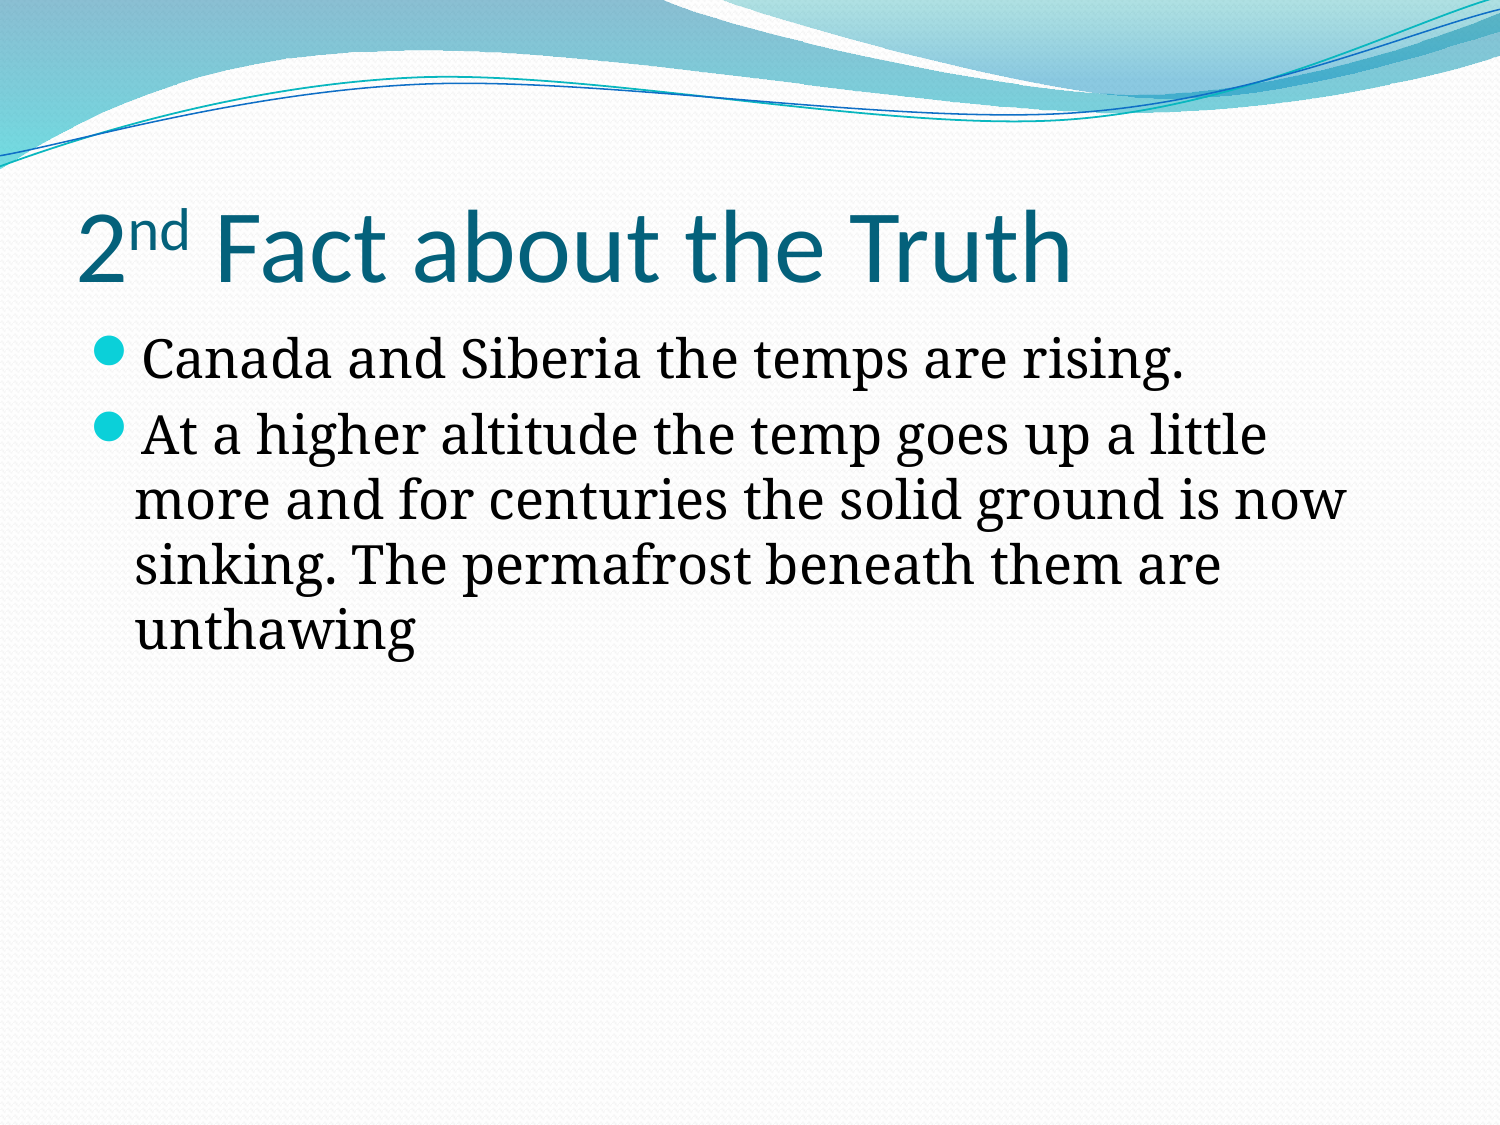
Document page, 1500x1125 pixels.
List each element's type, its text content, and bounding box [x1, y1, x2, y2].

list Canada and Siberia the temps are rising. At a higher altitude the temp goes up a little more and for centuries the solid ground is now sinking. The permafrost beneath them are unthawing [75, 317, 1425, 1038]
title 2nd Fact about the Truth [75, 115, 1425, 303]
